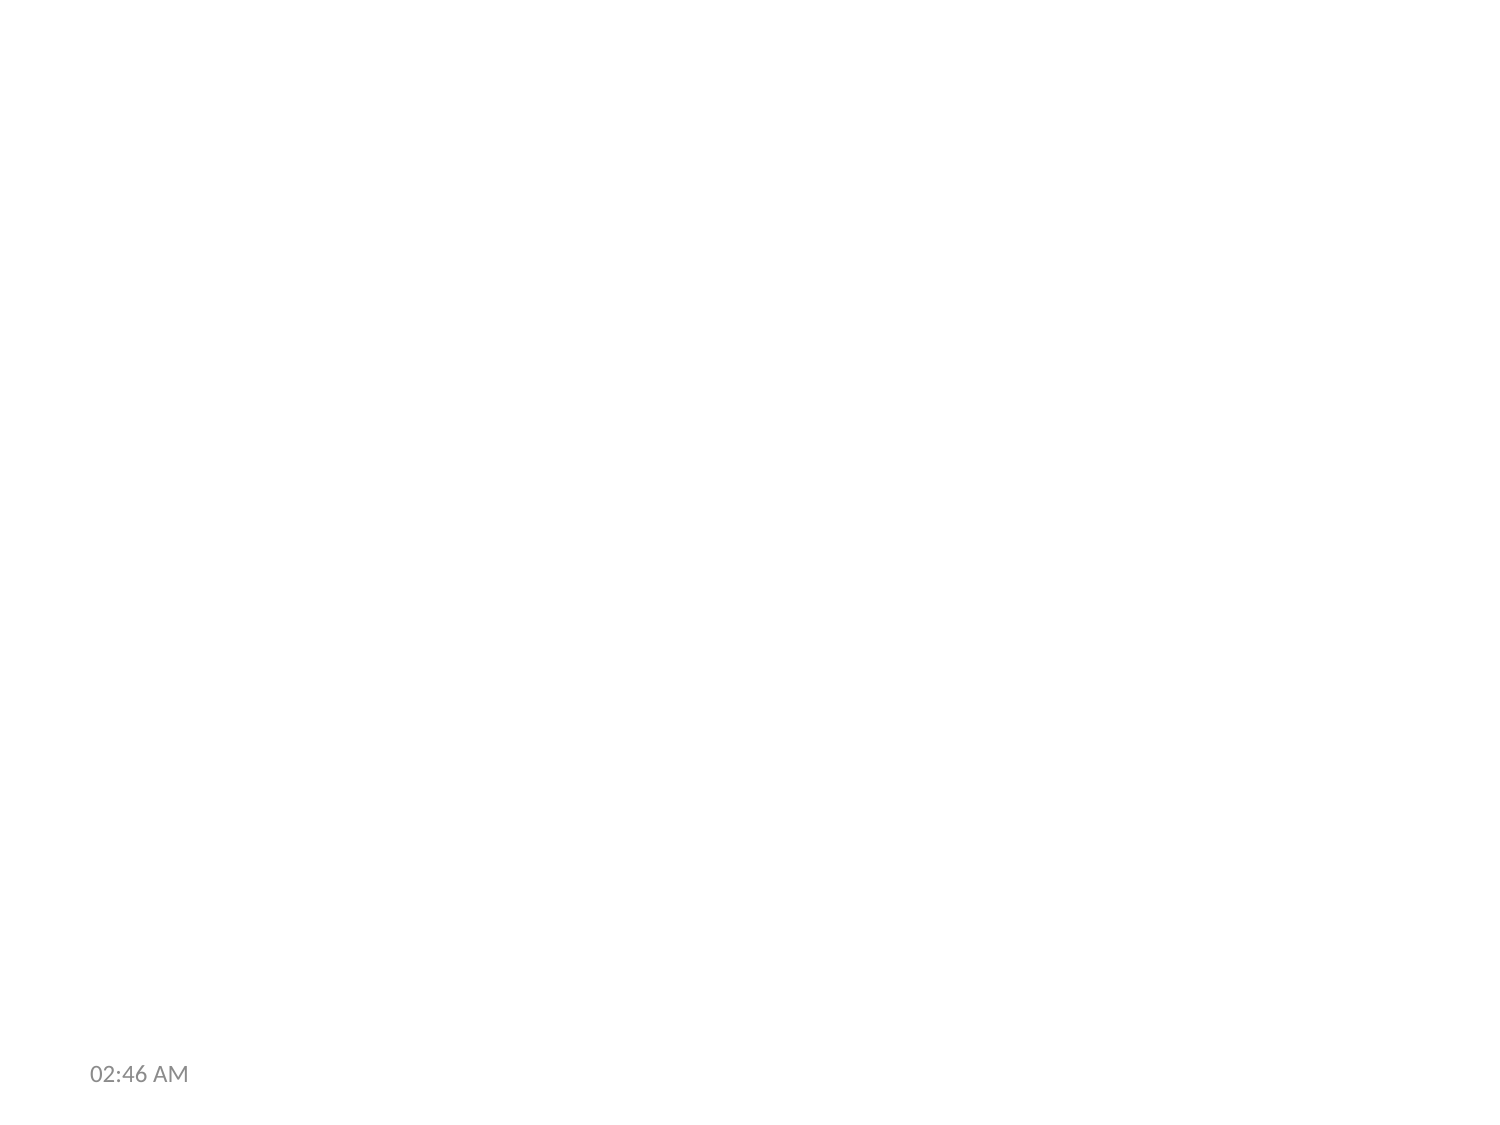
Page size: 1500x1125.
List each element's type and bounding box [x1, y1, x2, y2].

slide_number [75, 1042, 425, 1103]
